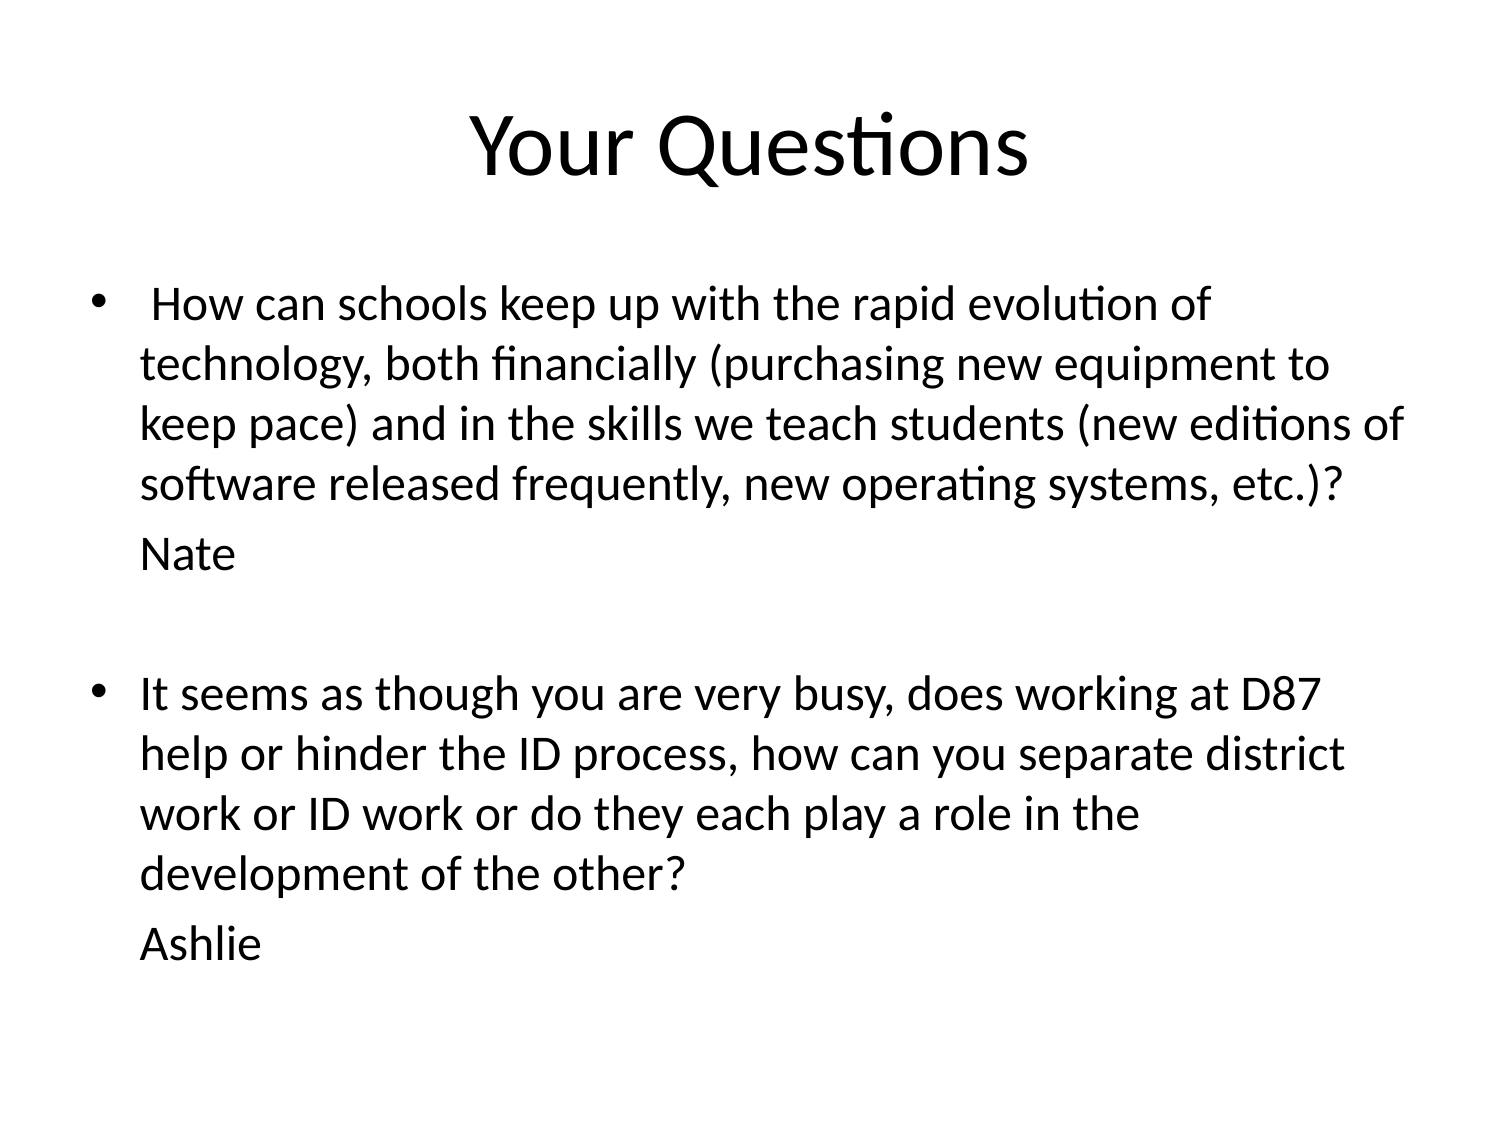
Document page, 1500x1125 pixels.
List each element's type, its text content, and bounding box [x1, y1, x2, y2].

title Your Questions [75, 45, 1425, 233]
list How can schools keep up with the rapid evolution of technology, both financially (purchasing new equipment to keep pace) and in the skills we teach students (new editions of software released frequently, new operating systems, etc.)? Nate It seems as though you are very busy, does working at D87 help or hinder the ID process, how can you separate district work or ID work or do they each play a role in the development of the other? Ashlie [75, 262, 1425, 1005]
